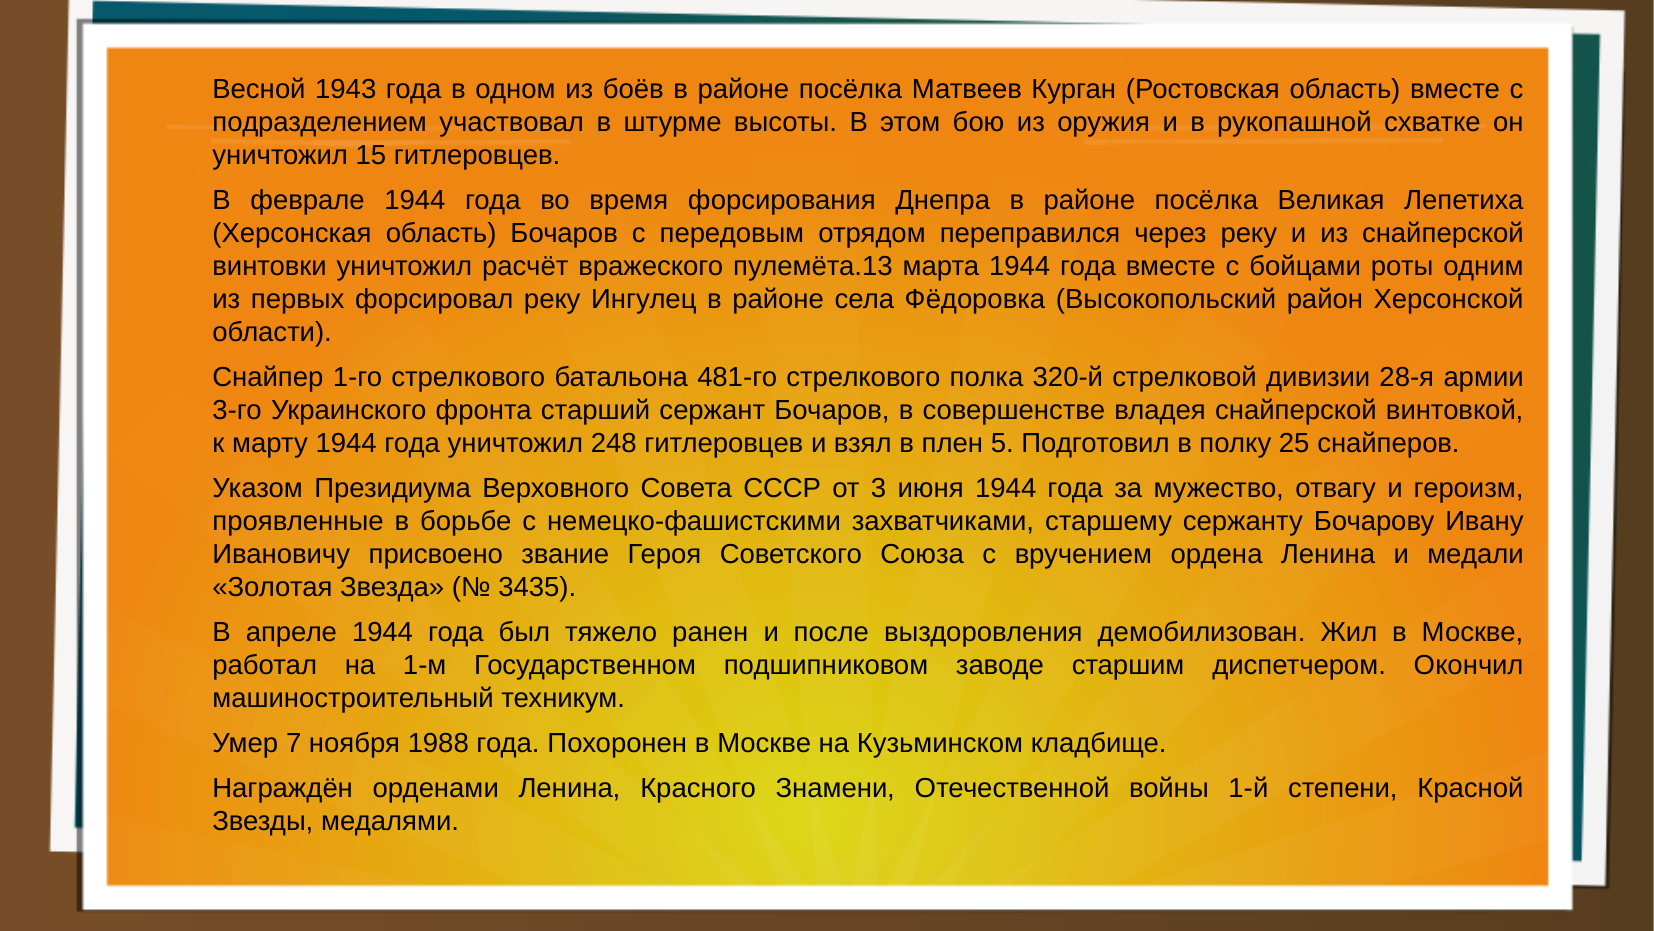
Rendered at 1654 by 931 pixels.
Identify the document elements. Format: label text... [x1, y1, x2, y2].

text_box Весной 1943 года в одном из боёв в районе посёлка Матвеев Курган (Ростовская область) вместе с подразделением участвовал в штурме высоты. В этом бою из оружия и в рукопашной схватке он уничтожил 15 гитлеровцев. В феврале 1944 года во время форсирования Днепра в районе посёлка Великая Лепетиха (Херсонская область) Бочаров с передовым отрядом переправился через реку и из снайперской винтовки уничтожил расчёт вражеского пулемёта.13 марта 1944 года вместе с бойцами роты одним из первых форсировал реку Ингулец в районе села Фёдоровка (Высокопольский район Херсонской области). Снайпер 1-го стрелкового батальона 481-го стрелкового полка 320-й стрелковой дивизии 28-я армии 3-го Украинского фронта старший сержант Бочаров, в совершенстве владея снайперской винтовкой, к марту 1944 года уничтожил 248 гитлеровцев и взял в плен 5. Подготовил в полку 25 снайперов. Указом Президиума Верховного Совета СССР от 3 июня 1944 года за мужество, отвагу и героизм, проявленные в борьбе с немецко-фашистскими захватчиками, старшему сержанту Бочарову Ивану Ивановичу присвоено звание Героя Советского Союза с вручением ордена Ленина и медали «Золотая Звезда» (№ 3435). В апреле 1944 года был тяжело ранен и после выздоровления демобилизован. Жил в Москве, работал на 1-м Государственном подшипниковом заводе старшим диспетчером. Окончил машиностроительный техникум. Умер 7 ноября 1988 года. Похоронен в Москве на Кузьминском кладбище. Награждён орденами Ленина, Красного Знамени, Отечественной войны 1-й степени, Красной Звезды, медалями. [141, 70, 1524, 863]
picture [0, 0, 1654, 931]
